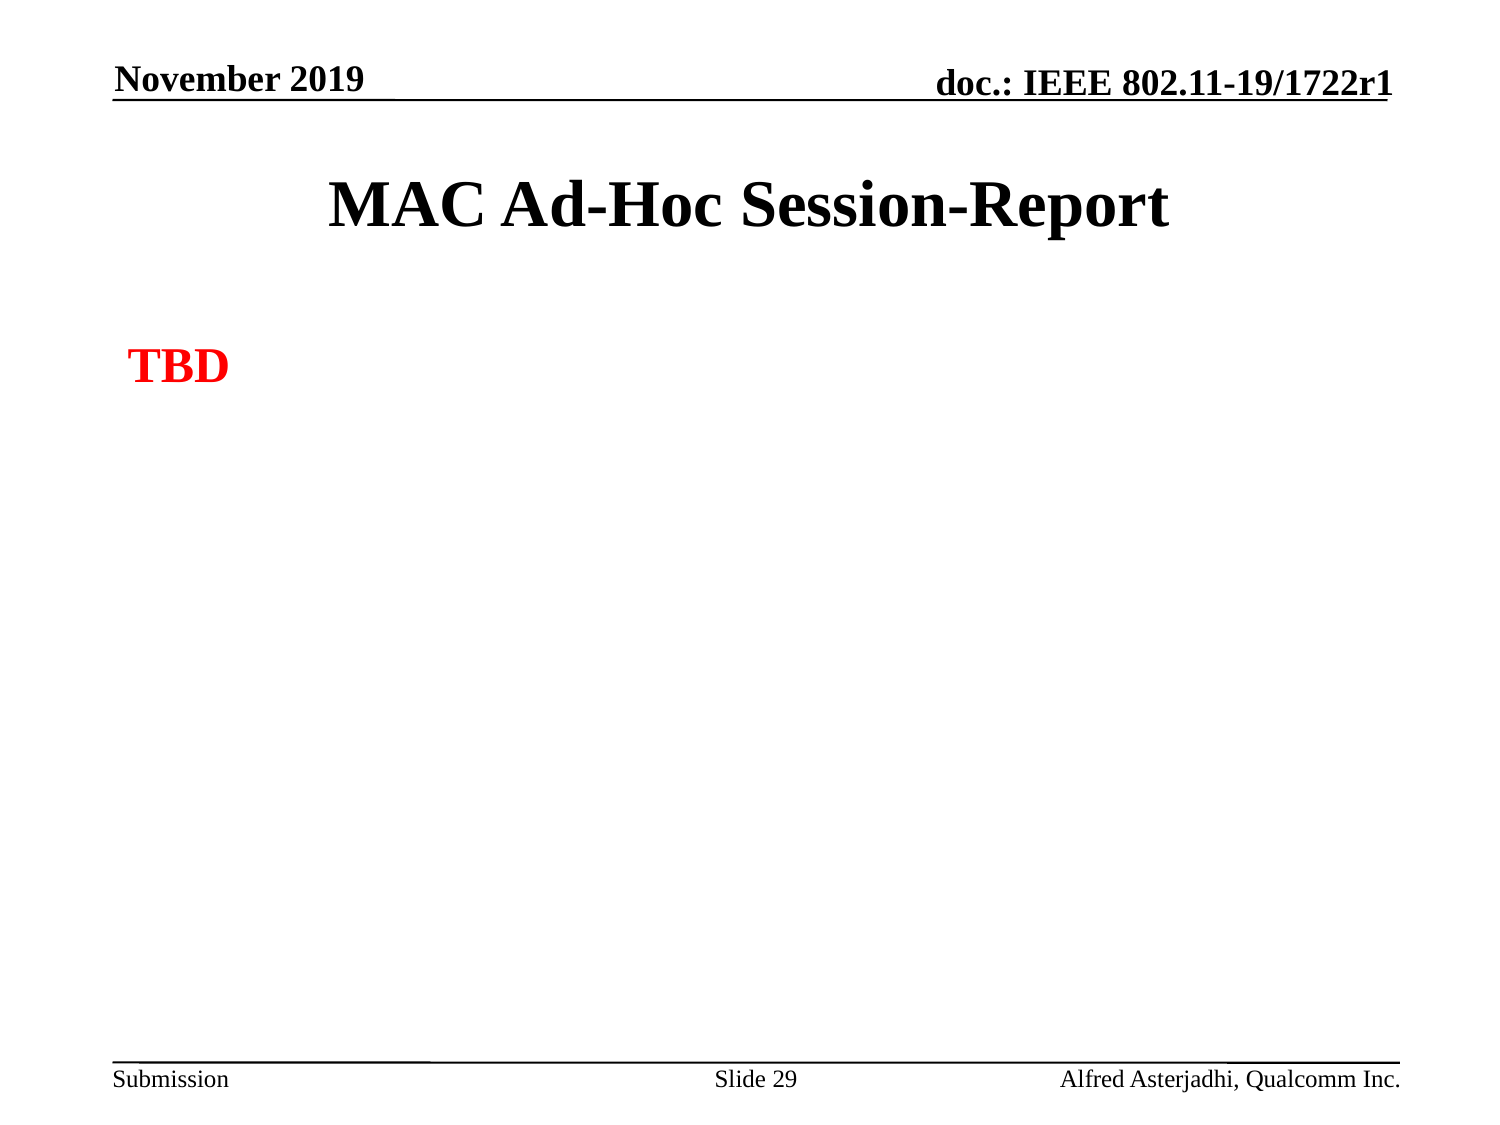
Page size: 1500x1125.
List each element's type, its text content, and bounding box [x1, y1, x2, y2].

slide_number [114, 54, 423, 100]
slide_number Slide 29 [712, 1061, 800, 1123]
title MAC Ad-Hoc Session-Report [112, 112, 1388, 288]
footer Alfred Asterjadhi, Qualcomm Inc. [878, 1061, 1402, 1093]
list TBD [112, 324, 1388, 1000]
